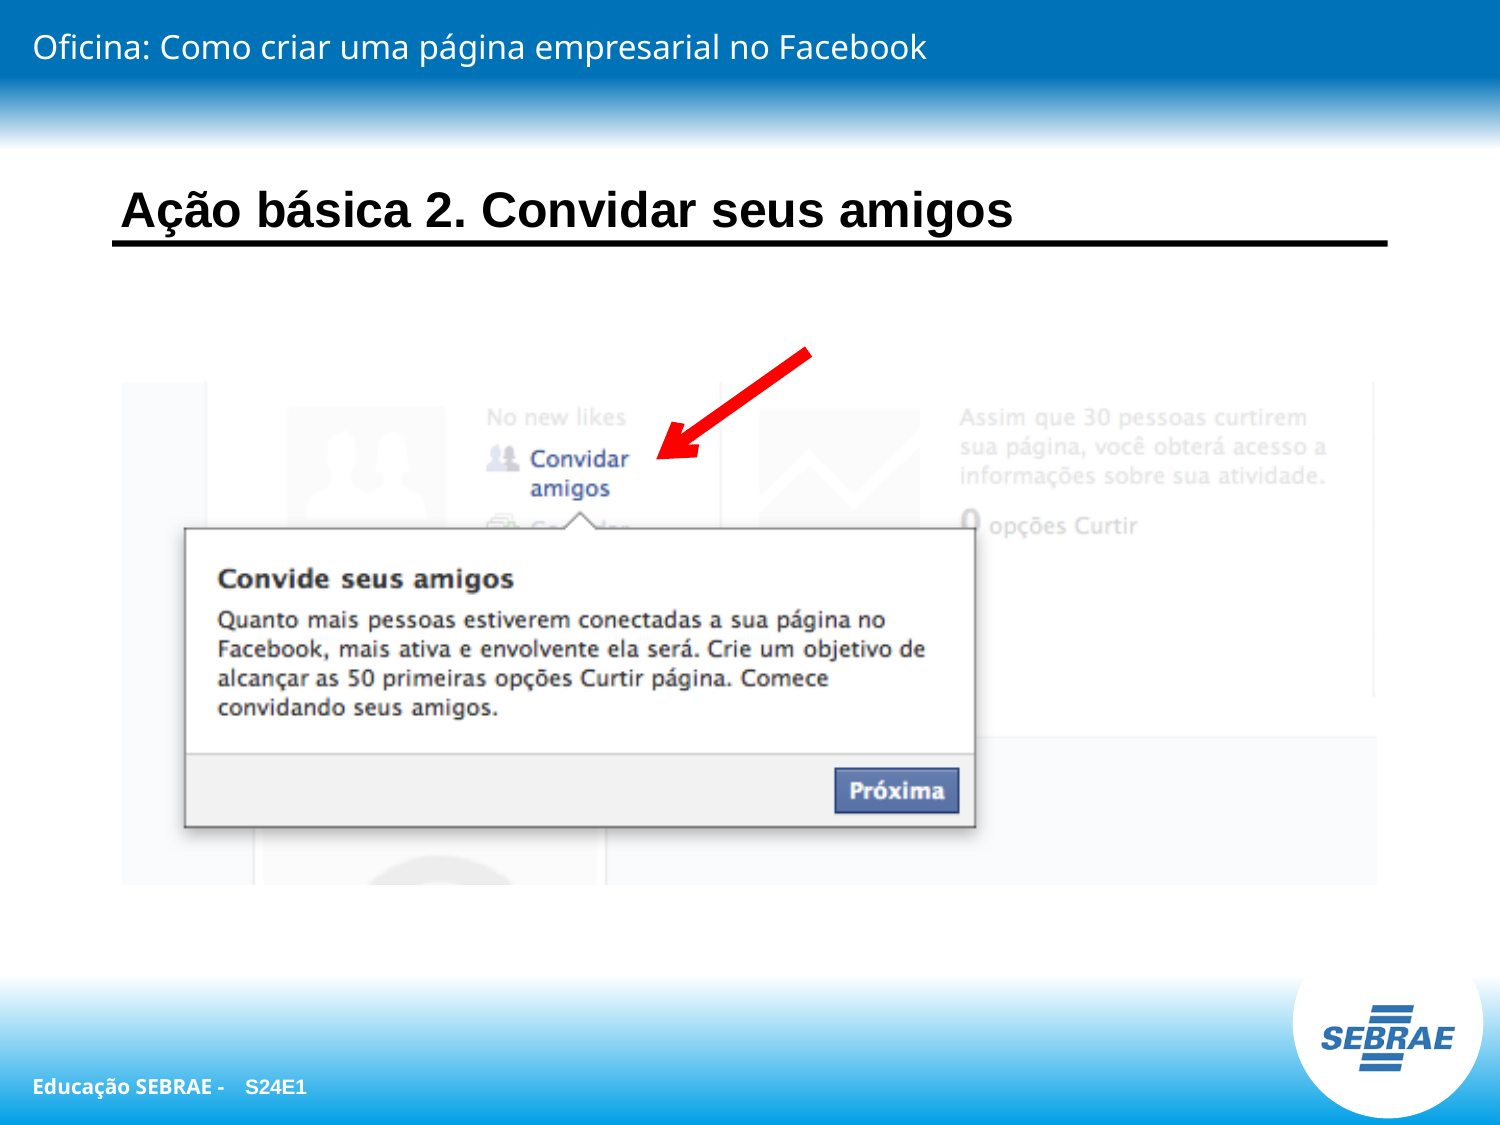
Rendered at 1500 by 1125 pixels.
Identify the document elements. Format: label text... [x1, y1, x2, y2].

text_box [655, 351, 809, 460]
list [122, 382, 1378, 885]
text_box S24E1 [230, 1065, 337, 1106]
text_box Ação básica 2. Convidar seus amigos [105, 170, 1294, 246]
picture [1316, 999, 1463, 1076]
